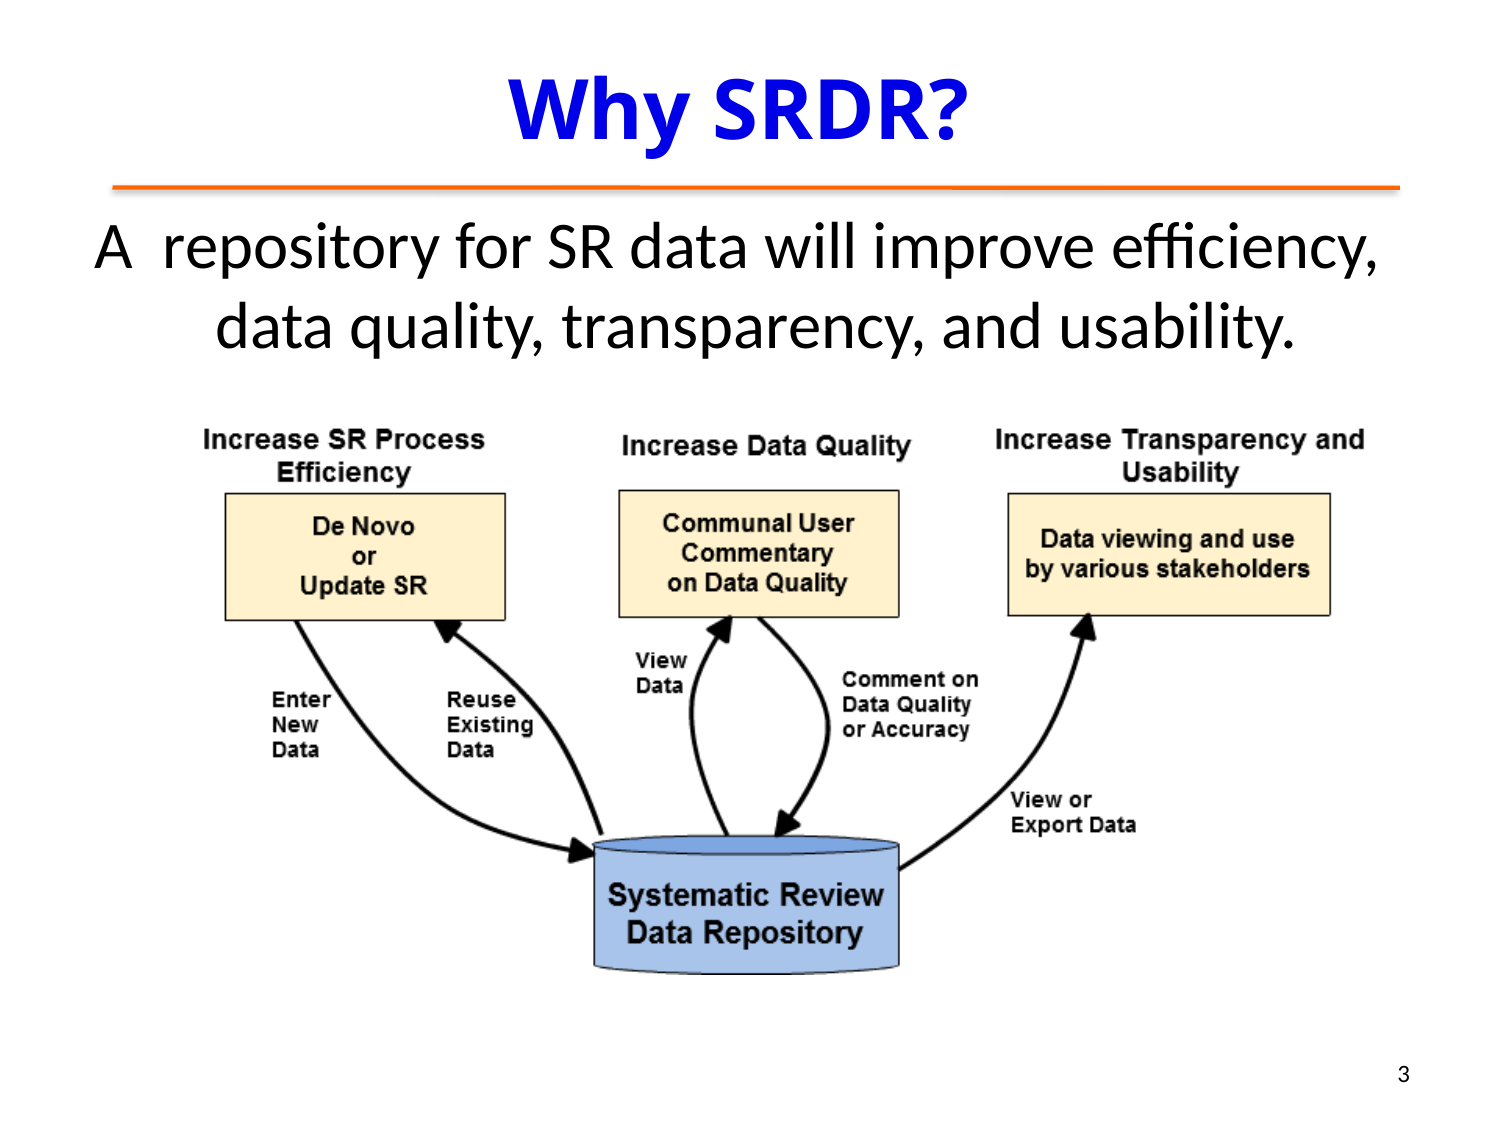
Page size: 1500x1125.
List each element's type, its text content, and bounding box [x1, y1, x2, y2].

slide_number 3 [1074, 1042, 1425, 1103]
title A repository for SR data will improve efficiency, data quality, transparency, and usability. [62, 180, 1413, 384]
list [163, 418, 1376, 976]
text_box Why SRDR? [74, 12, 1425, 200]
